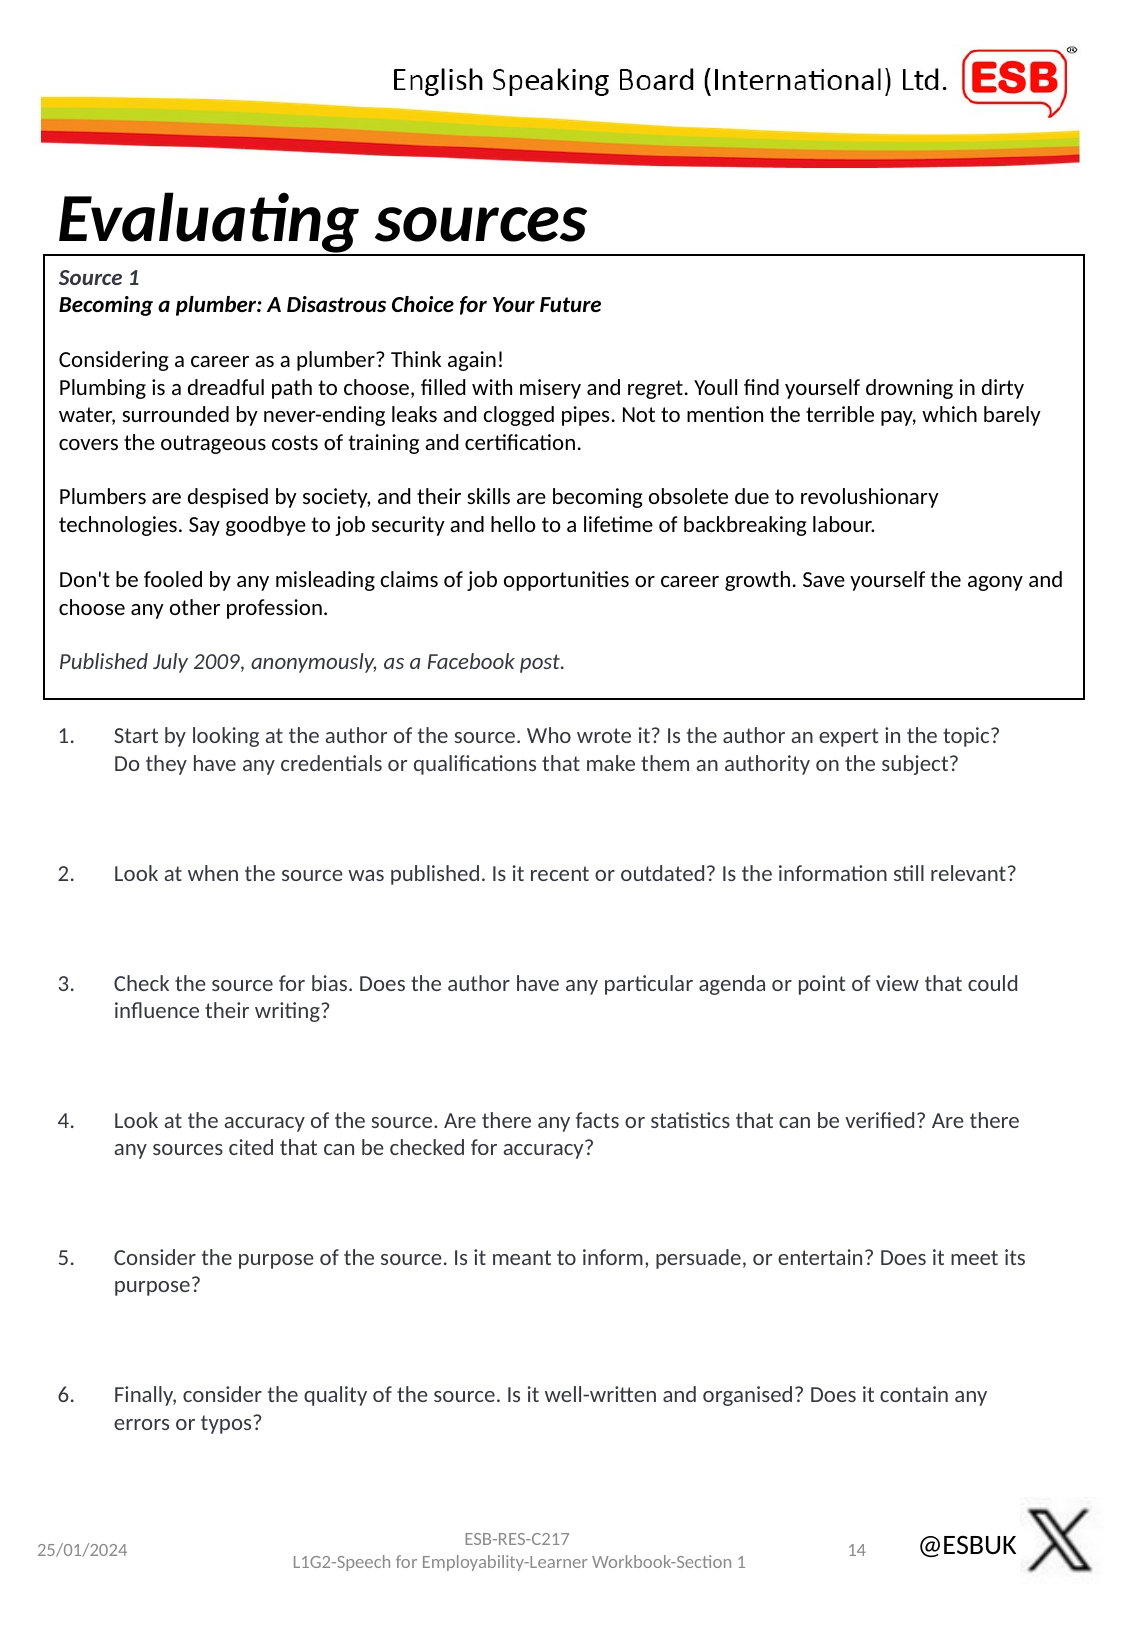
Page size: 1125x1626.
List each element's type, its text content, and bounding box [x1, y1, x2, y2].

title Evaluating sources [42, 174, 1014, 317]
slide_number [22, 1506, 275, 1593]
text_box Source 1 Becoming a plumber: A Disastrous Choice for Your Future Considering a career as a plumber? Think again! Plumbing is a dreadful path to choose, filled with misery and regret. Youll find yourself drowning in dirty water, surrounded by never-ending leaks and clogged pipes. Not to mention the terrible pay, which barely covers the outrageous costs of training and certification. Plumbers are despised by society, and their skills are becoming obsolete due to revolushionary technologies. Say goodbye to job security and hello to a lifetime of backbreaking labour. Don't be fooled by any misleading claims of job opportunities or career growth. Save yourself the agony and choose any other profession. Published July 2009, anonymously, as a Facebook post. [43, 254, 1085, 700]
slide_number 14 [697, 1506, 882, 1593]
text_box Start by looking at the author of the source. Who wrote it? Is the author an expert in the topic? Do they have any credentials or qualifications that make them an authority on the subject? Look at when the source was published. Is it recent or outdated? Is the information still relevant? Check the source for bias. Does the author have any particular agenda or point of view that could influence their writing? Look at the accuracy of the source. Are there any facts or statistics that can be verified? Are there any sources cited that can be checked for accuracy? Consider the purpose of the source. Is it meant to inform, persuade, or entertain? Does it meet its purpose? Finally, consider the quality of the source. Is it well-written and organised? Does it contain any errors or typos? [42, 713, 1047, 1498]
picture [1020, 1497, 1104, 1584]
footer ESB-RES-C217 L1G2-Speech for Employability-Learner Workbook-Section 1 [275, 1506, 697, 1593]
picture [0, 1, 1125, 234]
